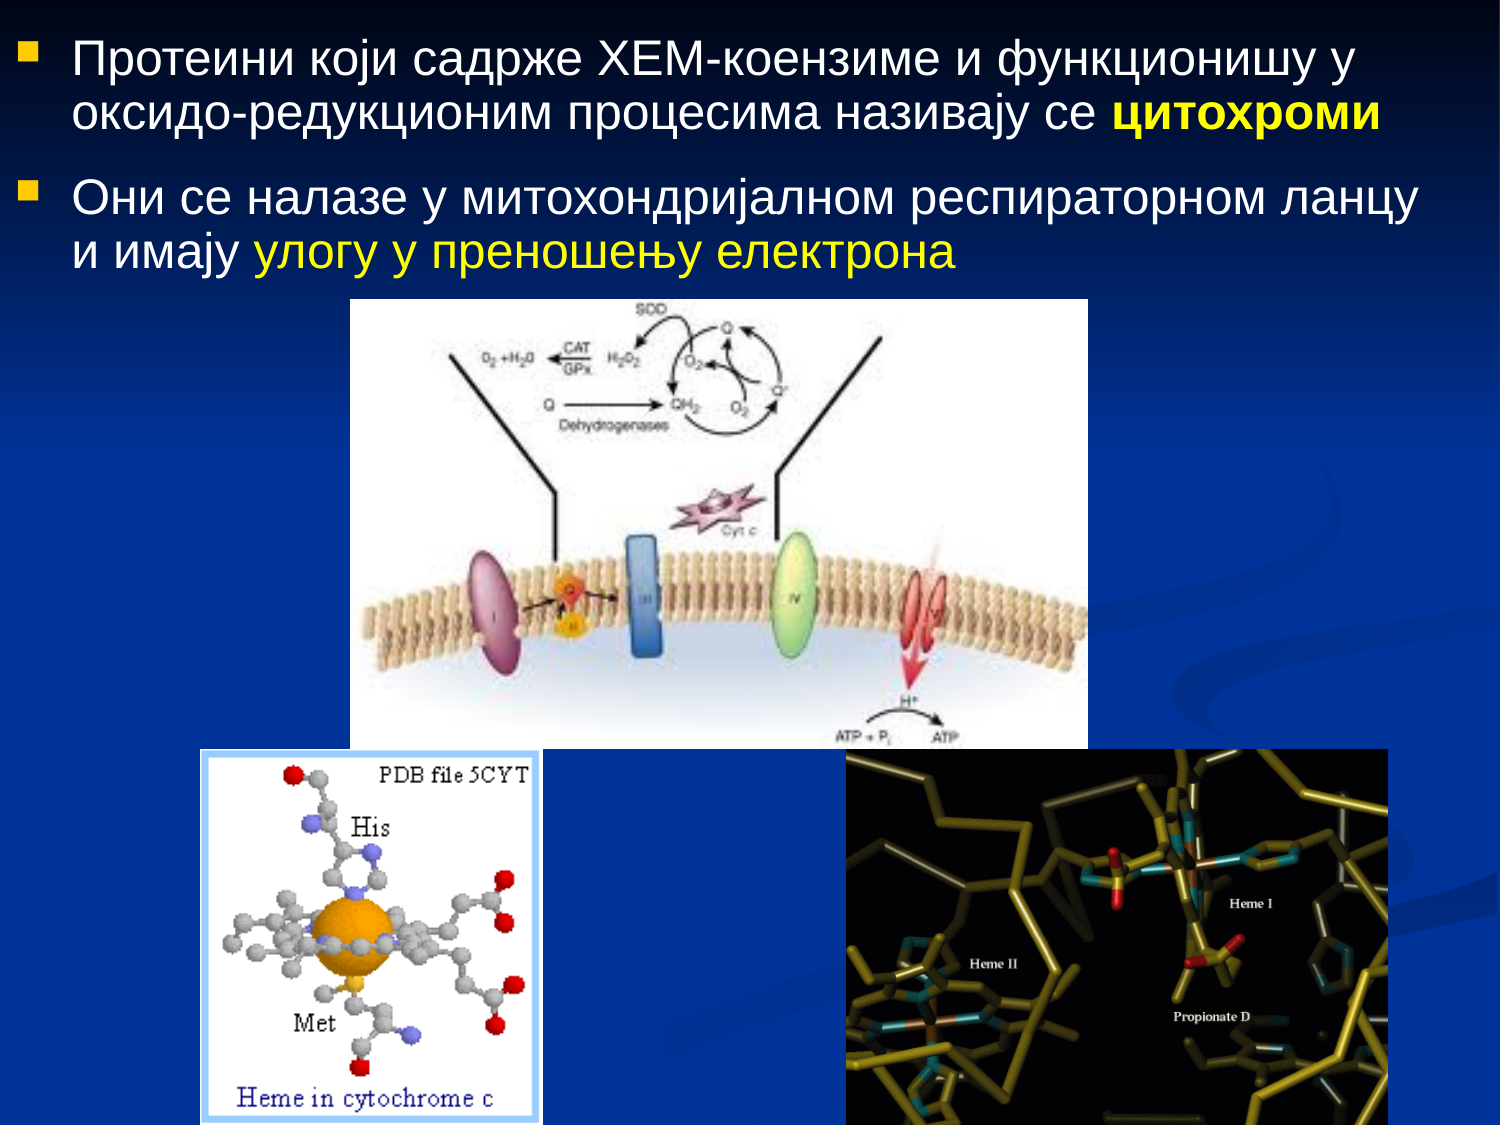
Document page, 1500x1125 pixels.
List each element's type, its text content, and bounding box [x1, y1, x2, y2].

list Протеини који садрже ХЕМ-коензиме и функционишу у оксидо-редукционим процесима називају се цитохроми Они се налазе у митохондријалном респираторном ланцу и имају улогу у преношењу електрона [0, 24, 1475, 325]
picture [199, 299, 1388, 1125]
